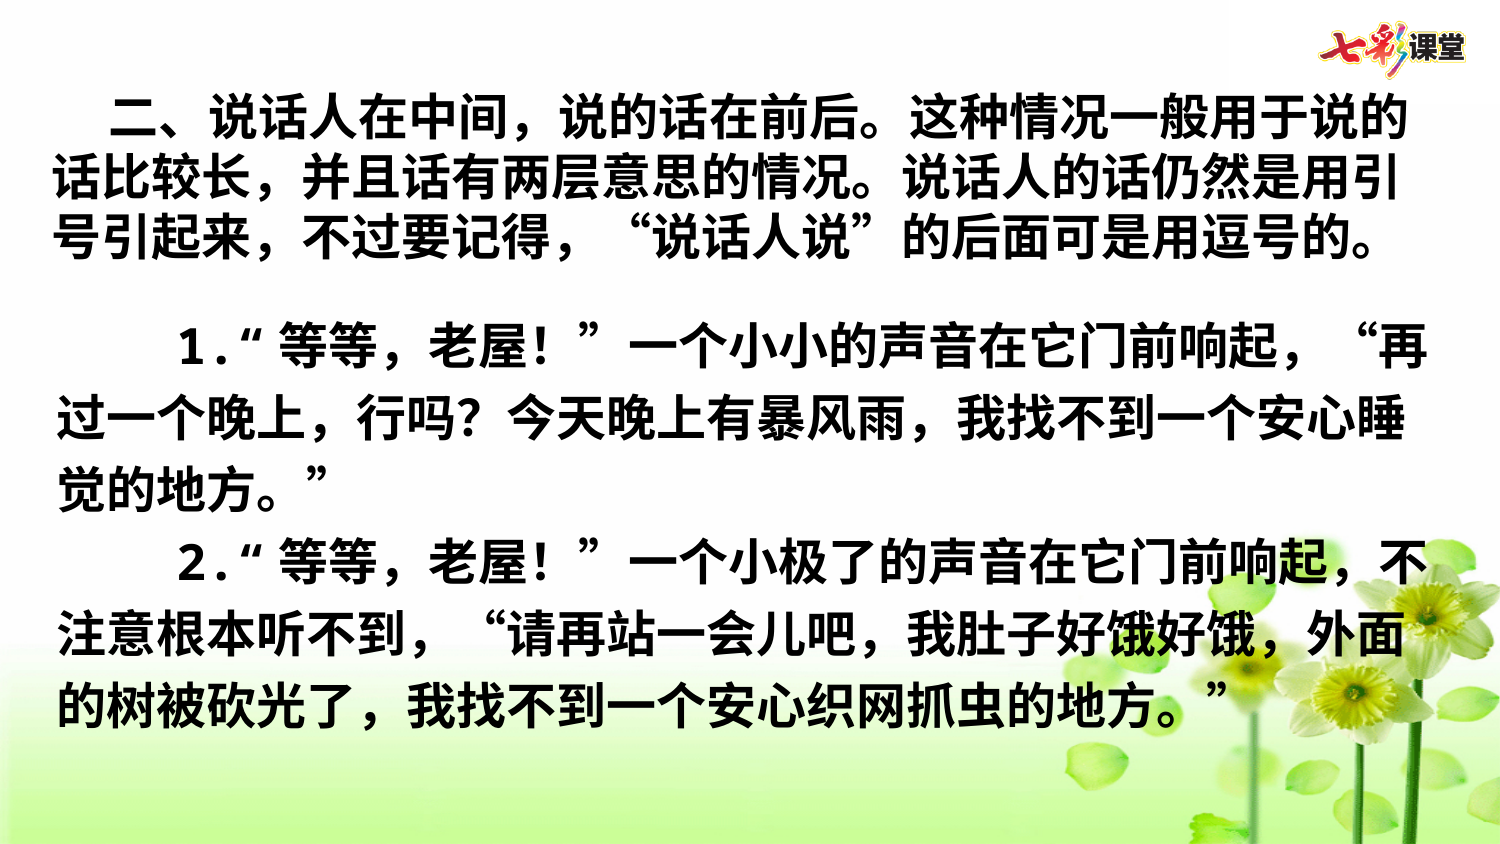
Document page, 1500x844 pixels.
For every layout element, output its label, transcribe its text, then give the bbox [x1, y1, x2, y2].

picture [0, 0, 1500, 844]
text_box 1.“等等，老屋！”一个小小的声音在它门前响起，“再过一个晚上，行吗？今天晚上有暴风雨，我找不到一个安心睡觉的地方。” 2.“等等，老屋！”一个小极了的声音在它门前响起，不注意根本听不到，“请再站一会儿吧，我肚子好饿好饿，外面的树被砍光了，我找不到一个安心织网抓虫的地方。” [45, 297, 1462, 741]
text_box 二、说话人在中间，说的话在前后。这种情况一般用于说的话比较长，并且话有两层意思的情况。说话人的话仍然是用引号引起来，不过要记得，“说话人说”的后面可是用逗号的。 [40, 79, 1434, 271]
